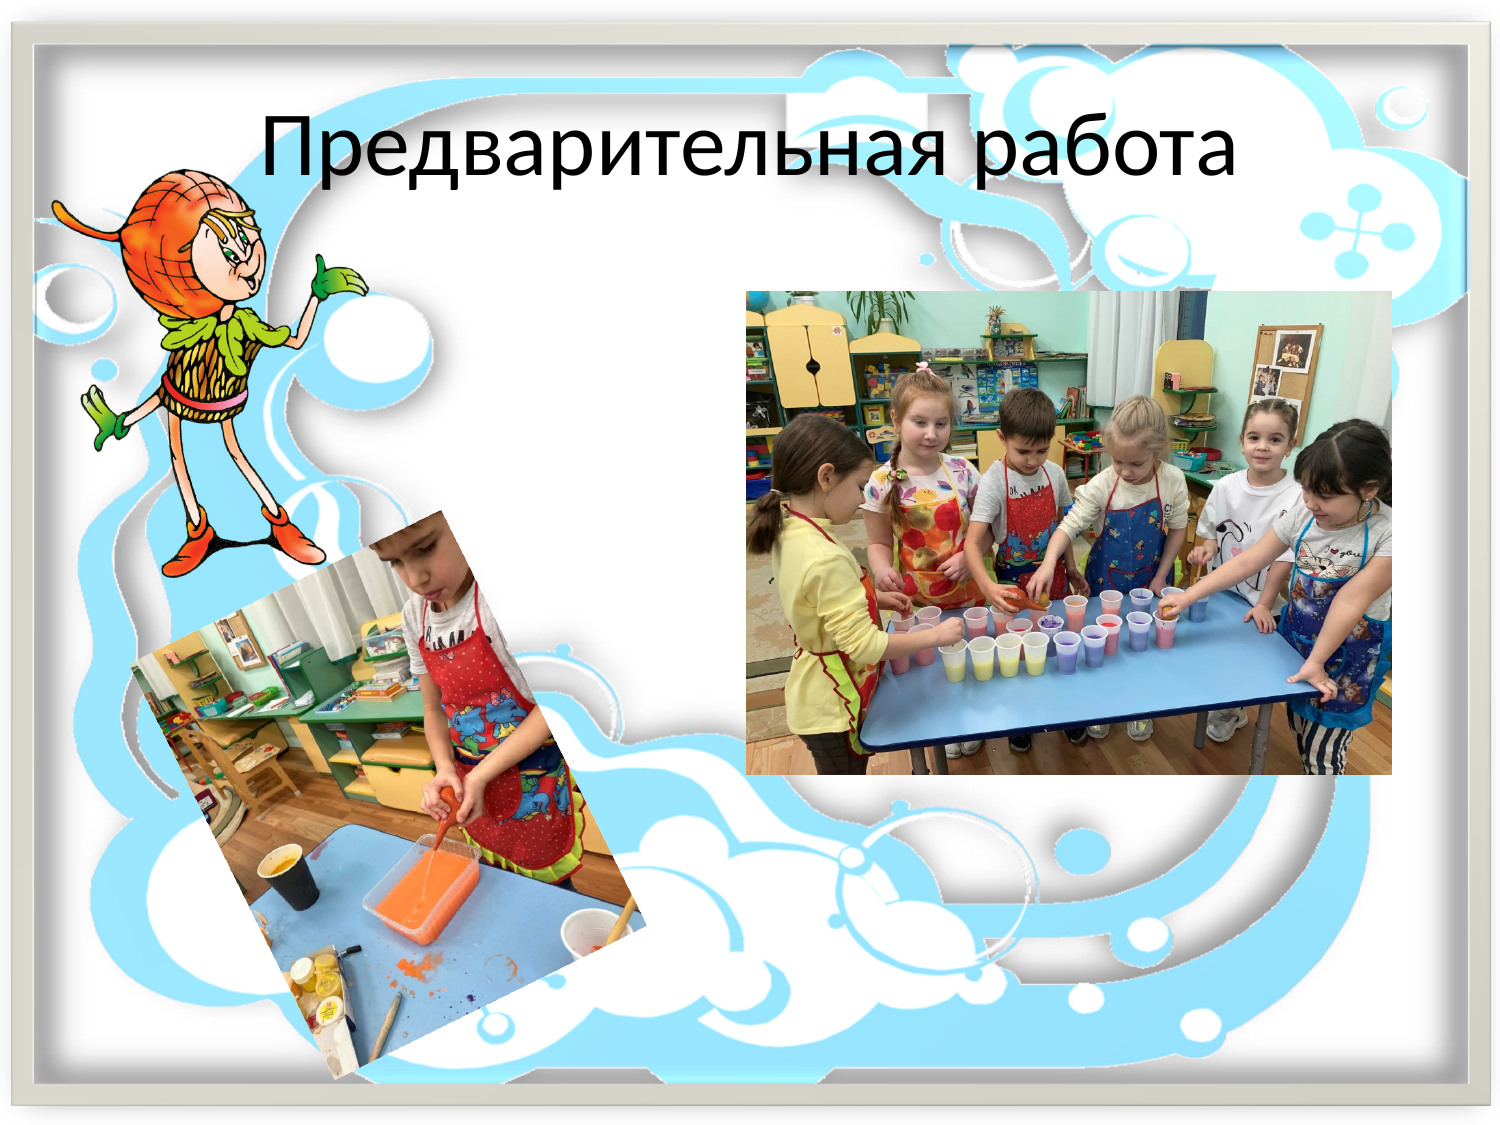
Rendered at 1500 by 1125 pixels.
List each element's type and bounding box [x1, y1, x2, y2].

picture [0, 0, 1500, 1125]
list [212, 562, 562, 1028]
